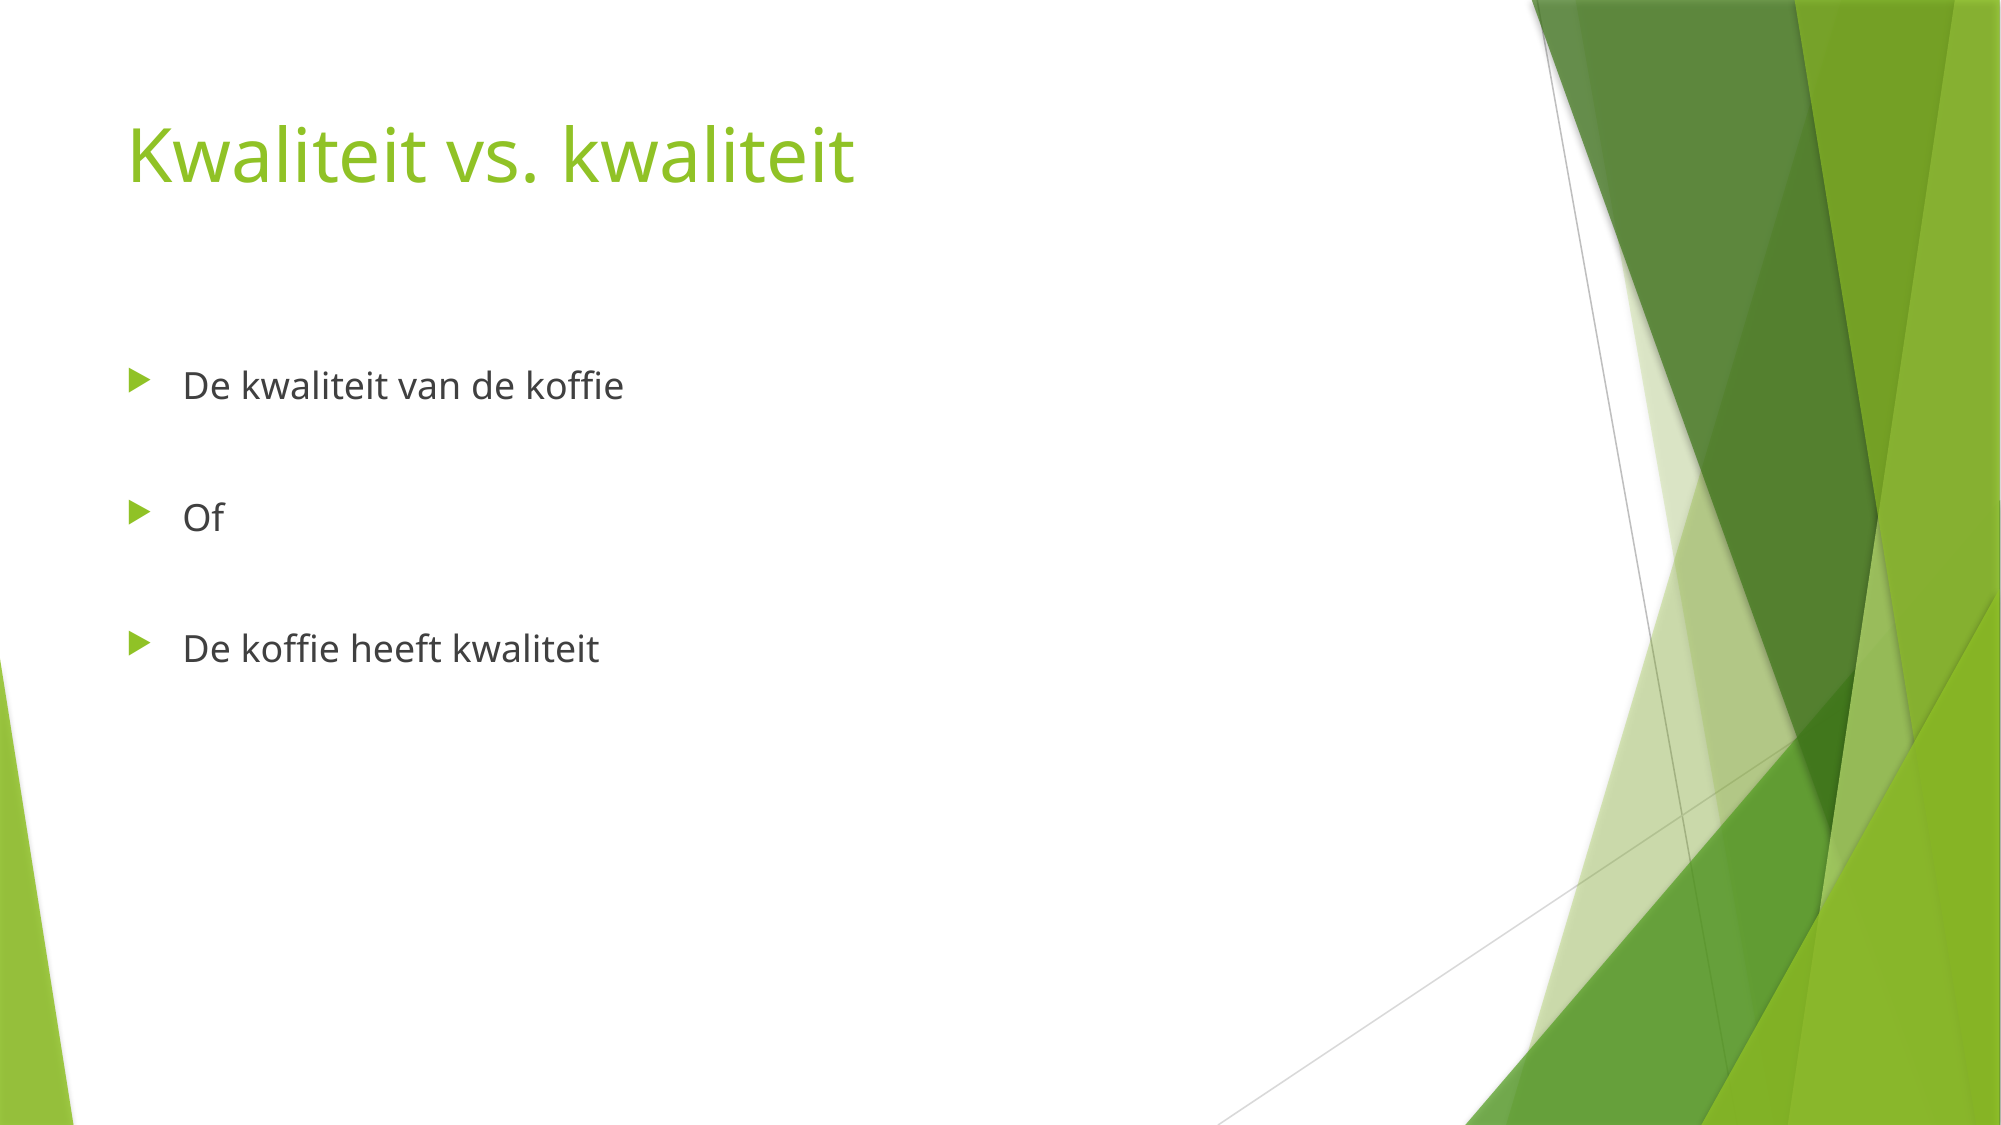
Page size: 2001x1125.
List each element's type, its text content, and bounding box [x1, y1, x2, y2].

title Kwaliteit vs. kwaliteit [111, 99, 1522, 317]
list De kwaliteit van de koffie Of De koffie heeft kwaliteit [111, 354, 1522, 992]
